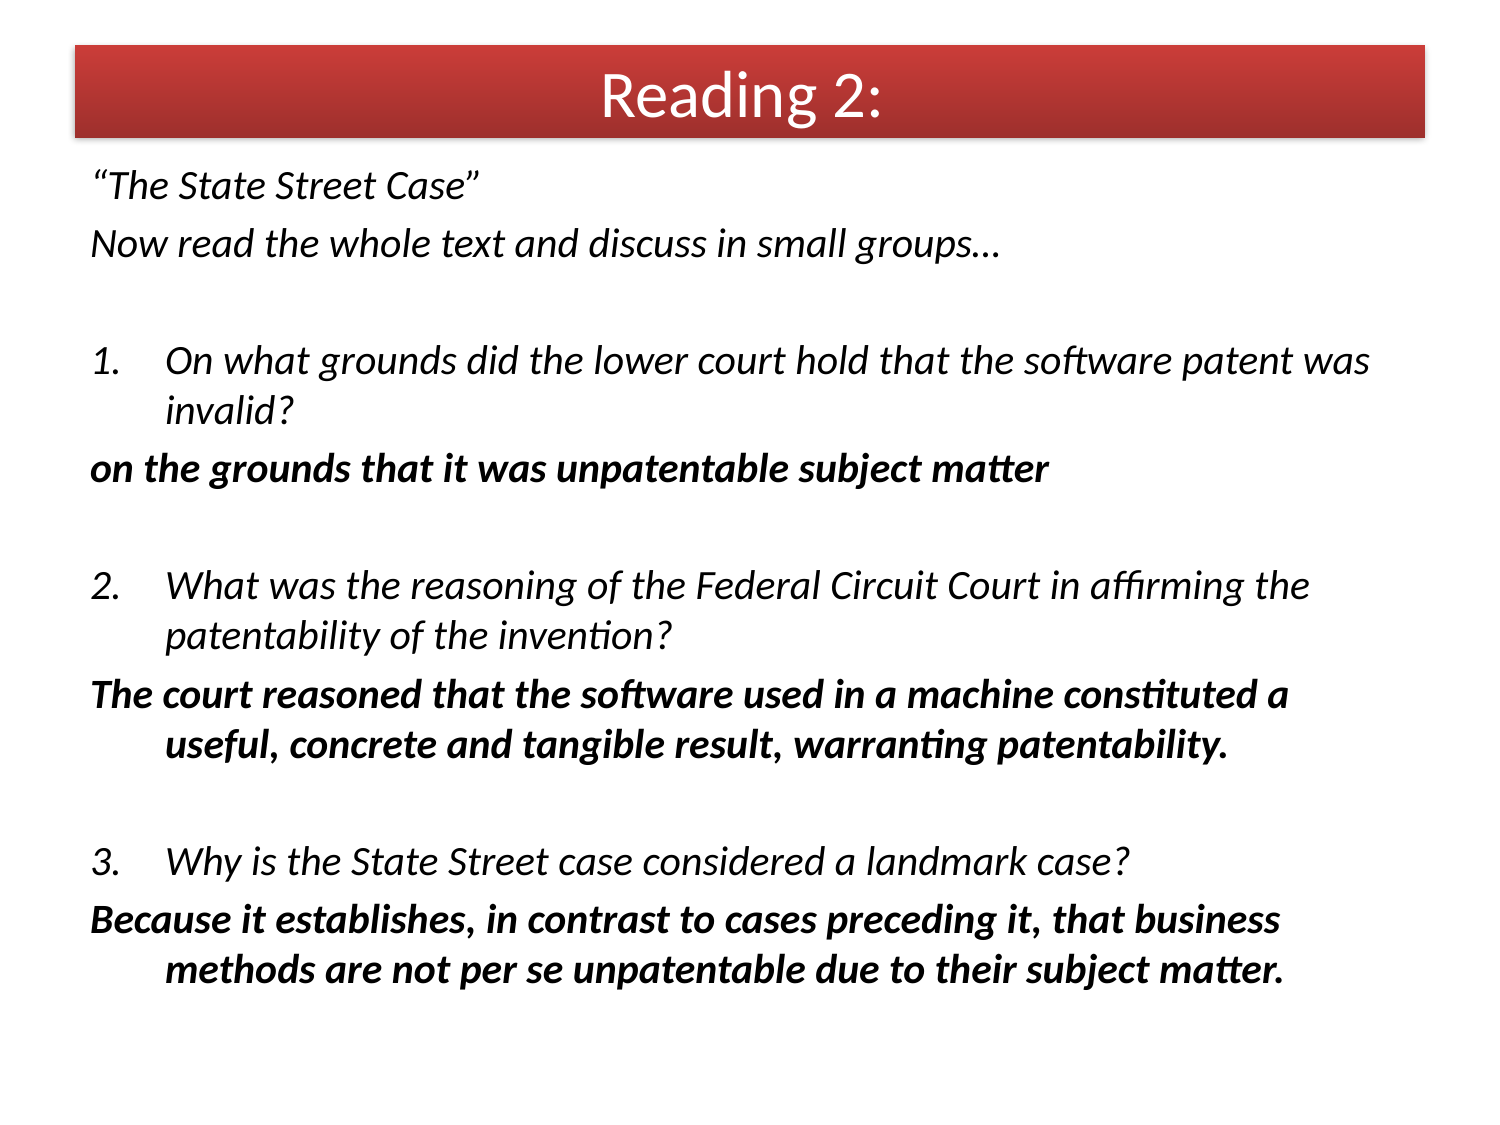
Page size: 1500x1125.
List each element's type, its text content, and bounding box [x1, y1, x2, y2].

list “The State Street Case” Now read the whole text and discuss in small groups… On what grounds did the lower court hold that the software patent was invalid? on the grounds that it was unpatentable subject matter 2. What was the reasoning of the Federal Circuit Court in affirming the patentability of the invention? The court reasoned that the software used in a machine constituted a useful, concrete and tangible result, warranting patentability. Why is the State Street case considered a landmark case? Because it establishes, in contrast to cases preceding it, that business methods are not per se unpatentable due to their subject matter. [75, 149, 1425, 1005]
title Reading 2: [75, 45, 1425, 138]
